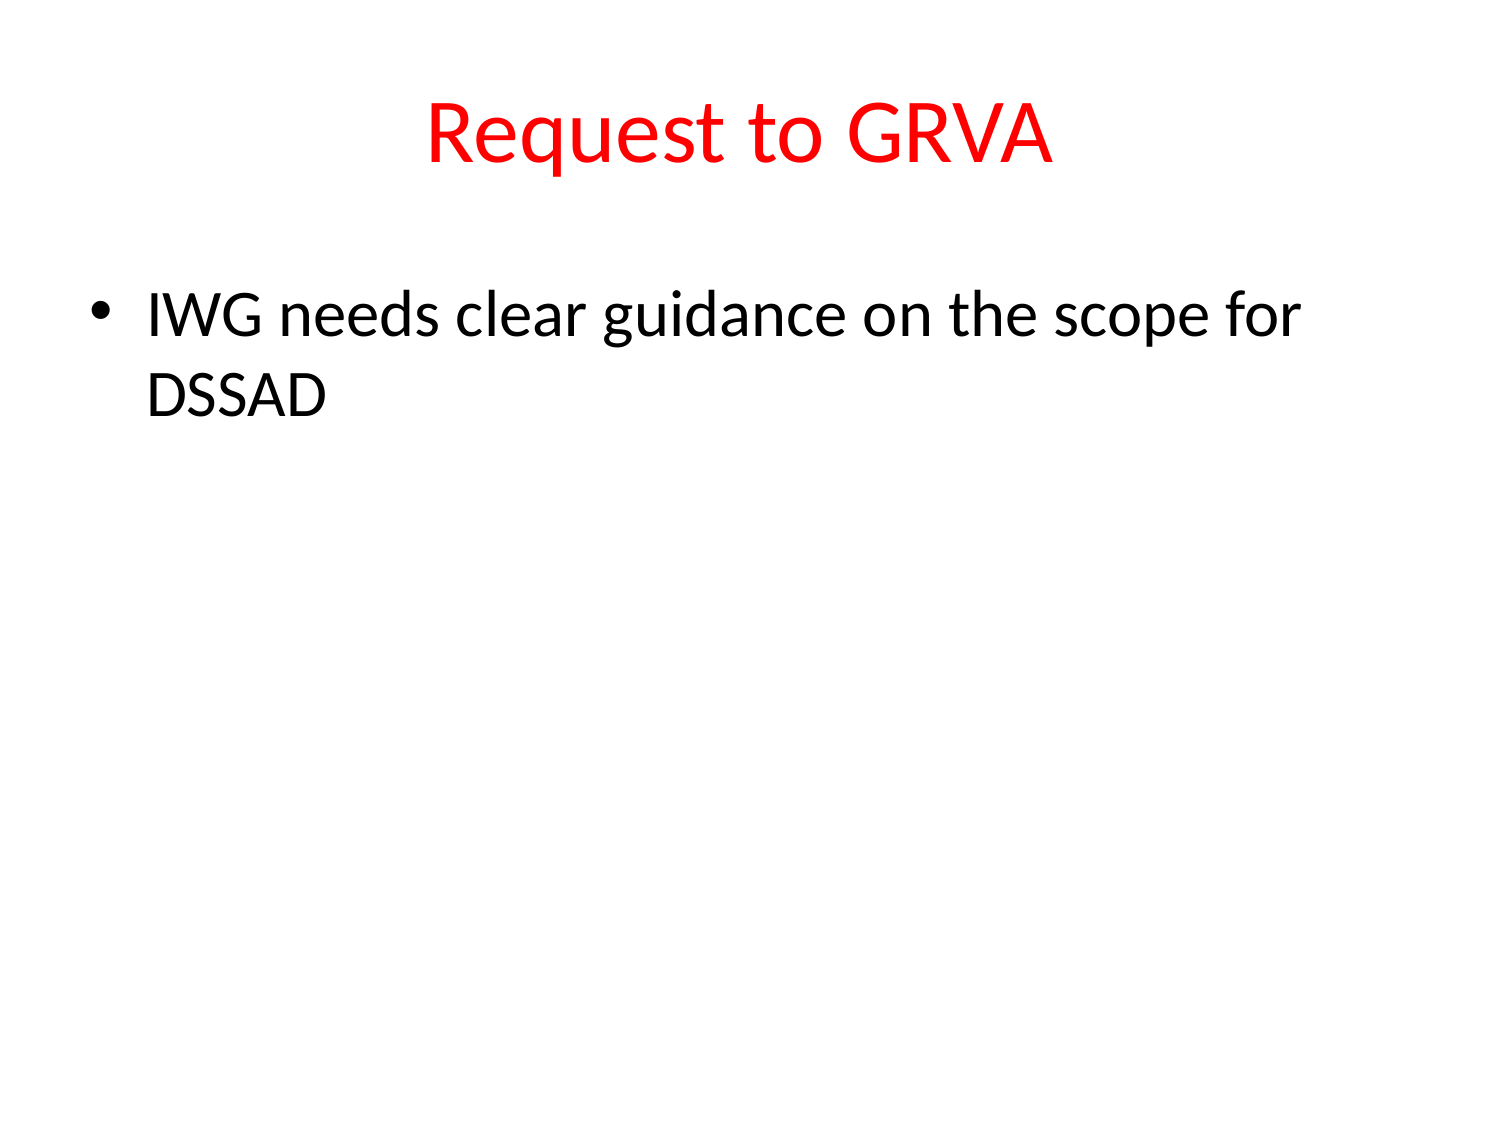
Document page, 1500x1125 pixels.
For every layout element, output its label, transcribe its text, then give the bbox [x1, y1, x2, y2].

text_box Request to GRVA [64, 54, 1415, 198]
text_box IWG needs clear guidance on the scope for DSSAD [75, 262, 1425, 787]
